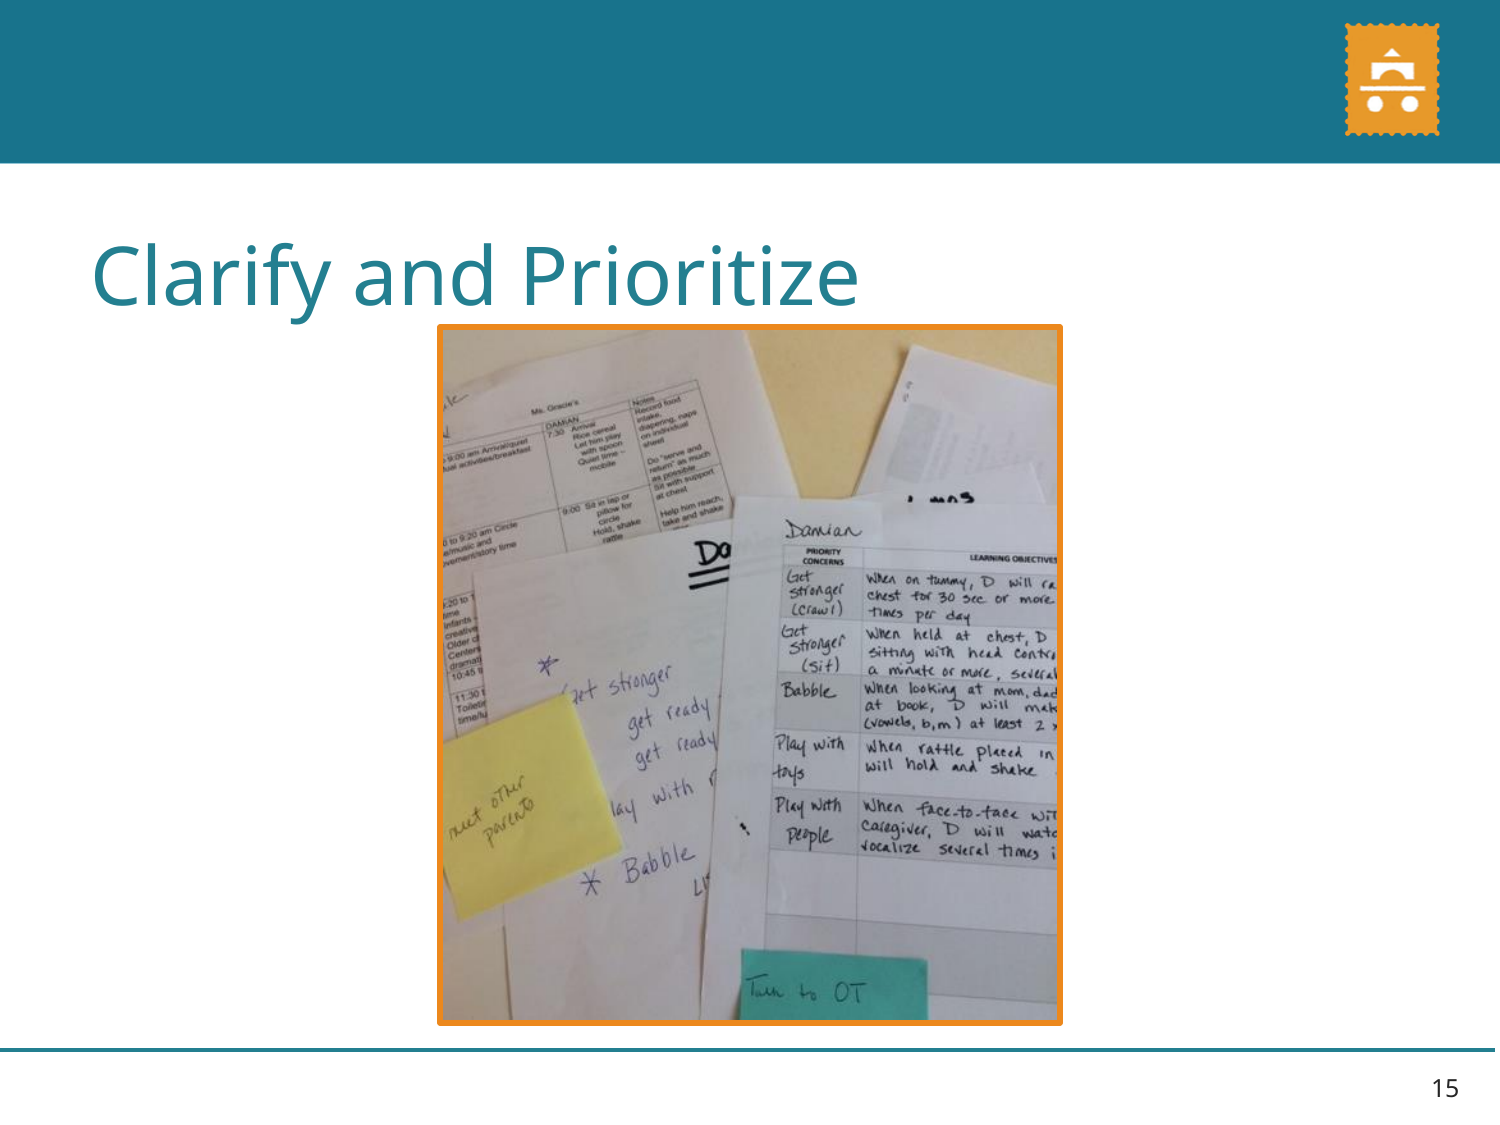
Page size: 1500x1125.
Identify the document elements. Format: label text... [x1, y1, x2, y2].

text_box 15 [1416, 1065, 1500, 1125]
picture [0, 0, 1500, 1125]
picture [443, 330, 1057, 1020]
text_box Clarify and Prioritize [74, 216, 1500, 330]
